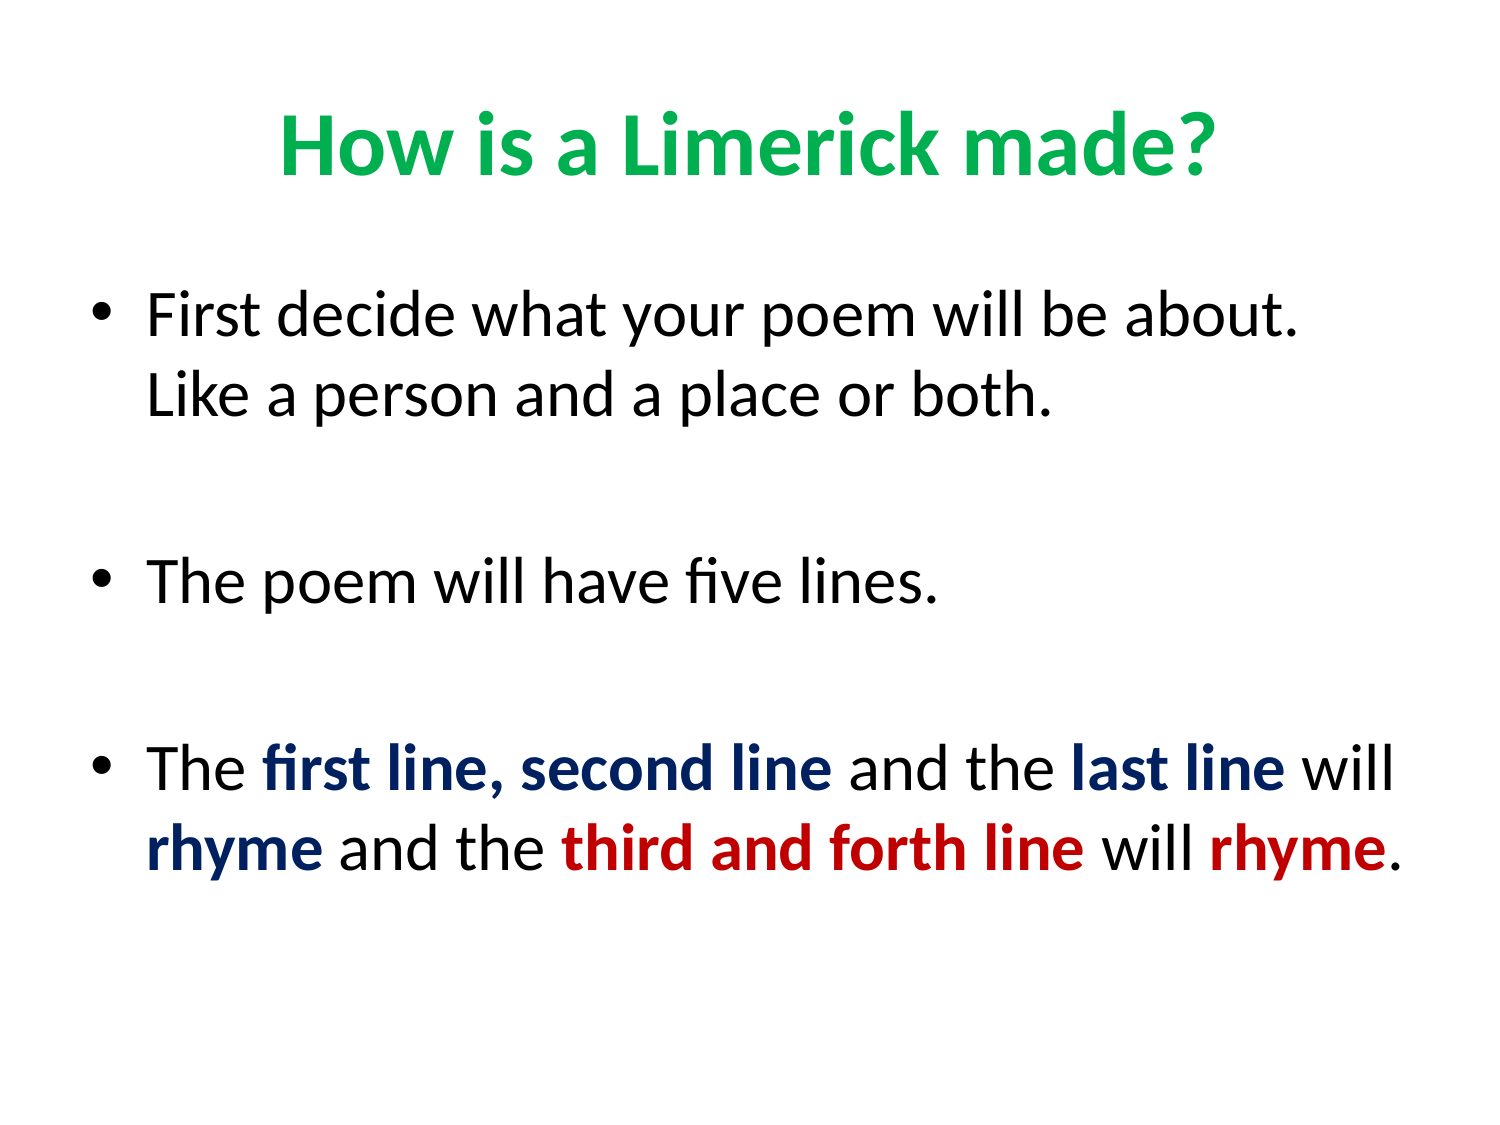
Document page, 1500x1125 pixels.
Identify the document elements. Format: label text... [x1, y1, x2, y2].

list First decide what your poem will be about. Like a person and a place or both. The poem will have five lines. The first line, second line and the last line will rhyme and the third and forth line will rhyme. [75, 262, 1425, 1005]
title How is a Limerick made? [75, 45, 1425, 233]
